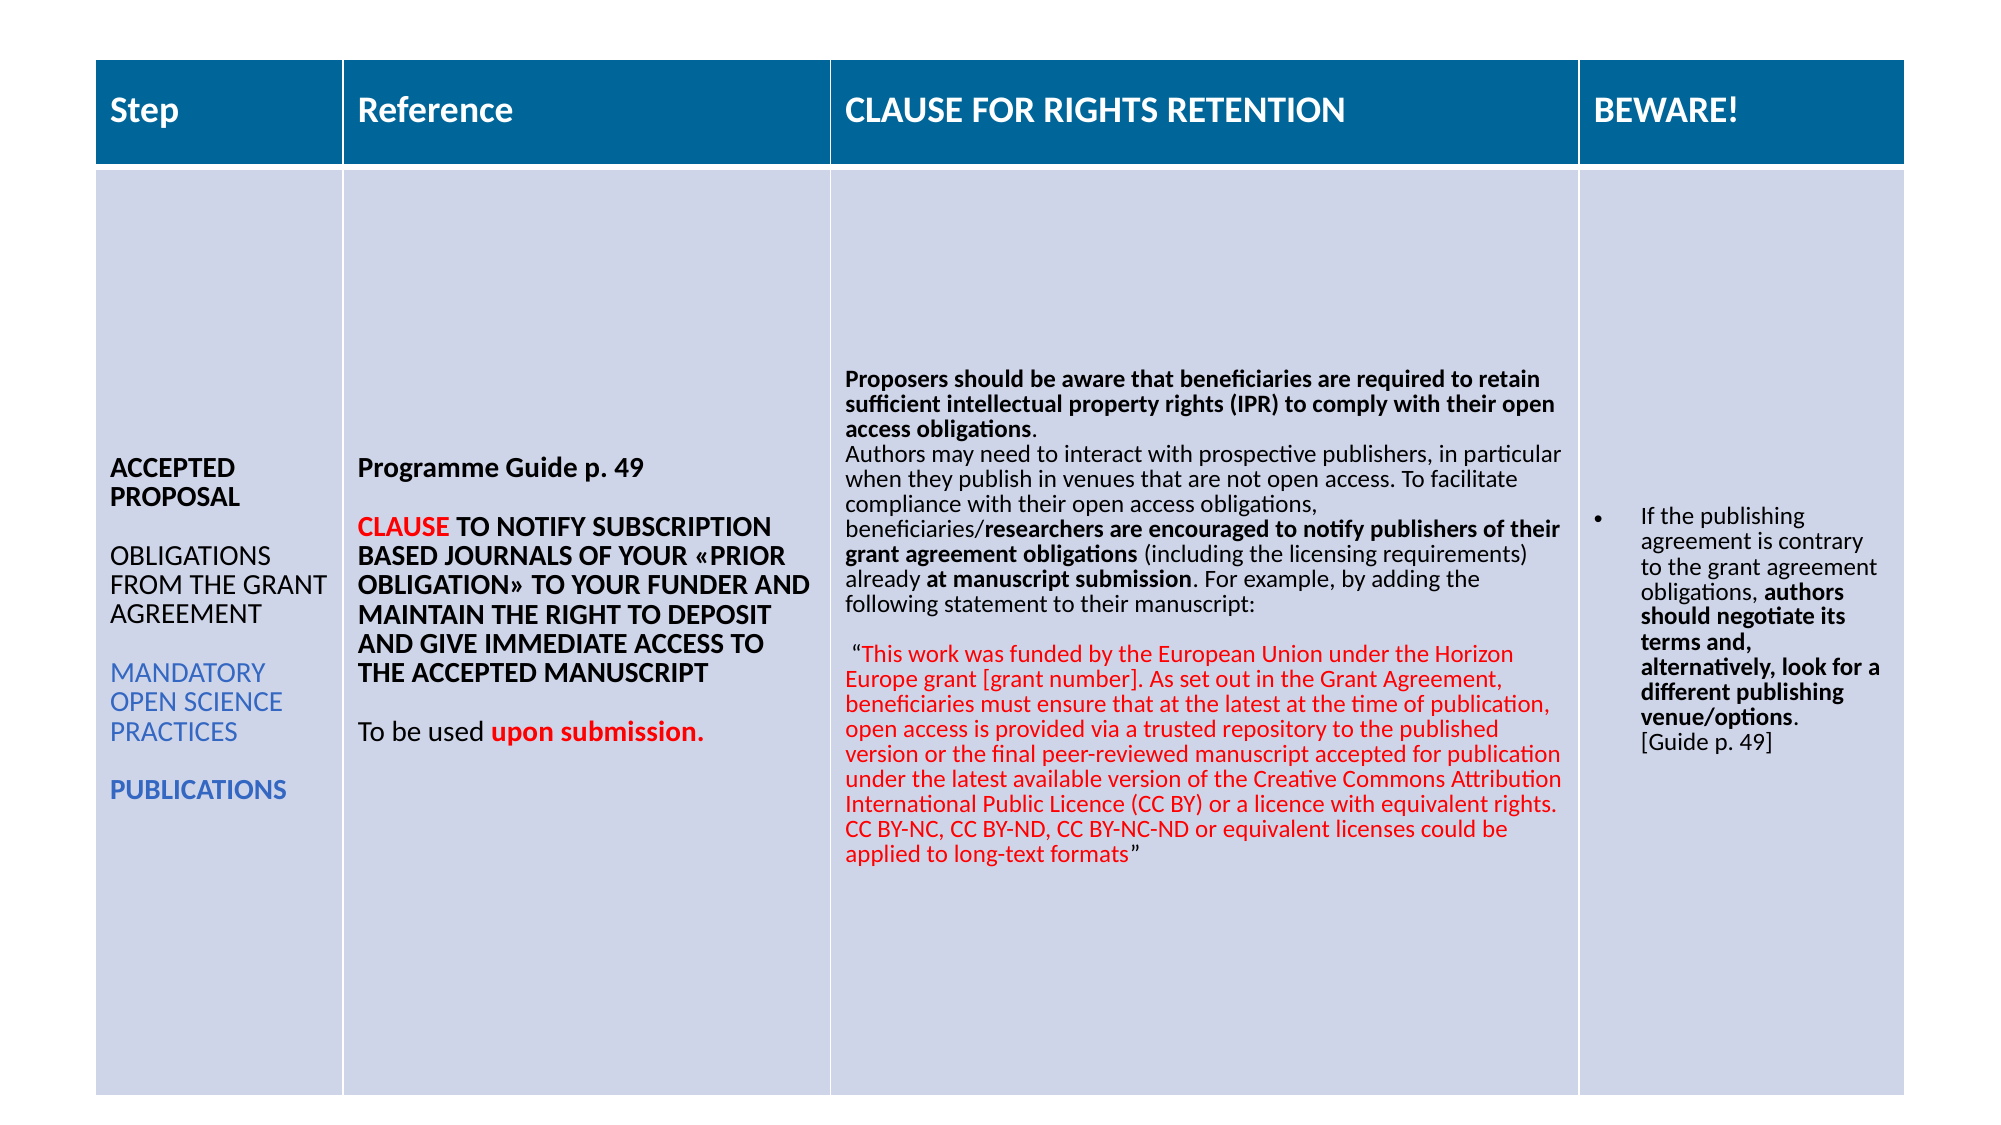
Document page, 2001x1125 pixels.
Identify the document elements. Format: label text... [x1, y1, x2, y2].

table_cell If the publishing agreement is contrary to the grant agreement obligations, authors should negotiate its terms and, alternatively, look for a different publishing venue/options. [Guide p. 49] [1580, 170, 1904, 1095]
table_header BEWARE! [1580, 60, 1904, 164]
table_cell ACCEPTED PROPOSAL OBLIGATIONS FROM THE GRANT AGREEMENT MANDATORY OPEN SCIENCE PRACTICES PUBLICATIONS [96, 170, 342, 1095]
table_header Reference [344, 60, 830, 164]
table_header CLAUSE FOR RIGHTS RETENTION [831, 60, 1578, 164]
slide_number 13 [1412, 1042, 1863, 1103]
table_header Step [96, 60, 342, 164]
table_cell Programme Guide p. 49 CLAUSE TO NOTIFY SUBSCRIPTION BASED JOURNALS OF YOUR «PRIOR OBLIGATION» TO YOUR FUNDER AND MAINTAIN THE RIGHT TO DEPOSIT AND GIVE IMMEDIATE ACCESS TO THE ACCEPTED MANUSCRIPT To be used upon submission. [344, 170, 830, 1095]
table_cell Proposers should be aware that beneficiaries are required to retain sufficient intellectual property rights (IPR) to comply with their open access obligations. Authors may need to interact with prospective publishers, in particular when they publish in venues that are not open access. To facilitate compliance with their open access obligations, beneficiaries/researchers are encouraged to notify publishers of their grant agreement obligations (including the licensing requirements) already at manuscript submission. For example, by adding the following statement to their manuscript: “This work was funded by the Εuropean Union under the Horizon Europe grant [grant number]. As set out in the Grant Agreement, beneficiaries must ensure that at the latest at the time of publication, open access is provided via a trusted repository to the published version or the final peer-reviewed manuscript accepted for publication under the latest available version of the Creative Commons Attribution International Public Licence (CC BY) or a licence with equivalent rights. CC BY-NC, CC BY-ND, CC BY-NC-ND or equivalent licenses could be applied to long-text formats” [831, 170, 1578, 1095]
